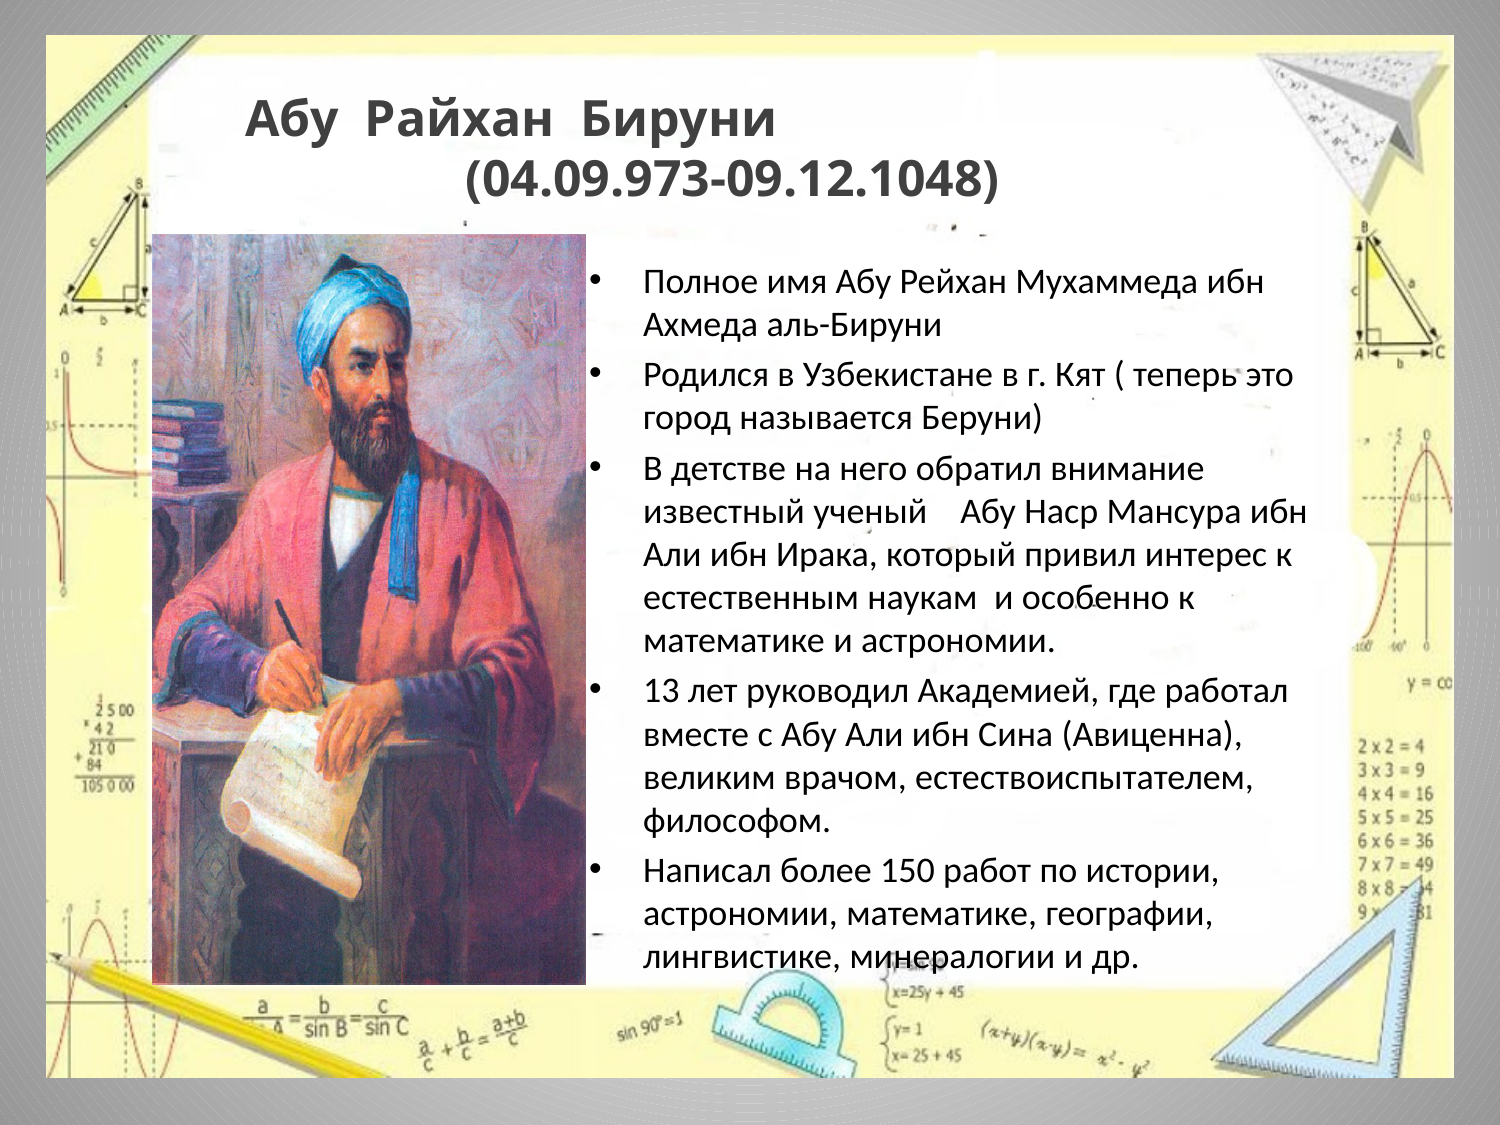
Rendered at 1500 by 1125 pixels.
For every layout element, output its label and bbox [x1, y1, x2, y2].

picture [46, 34, 1454, 1079]
list [152, 234, 587, 985]
